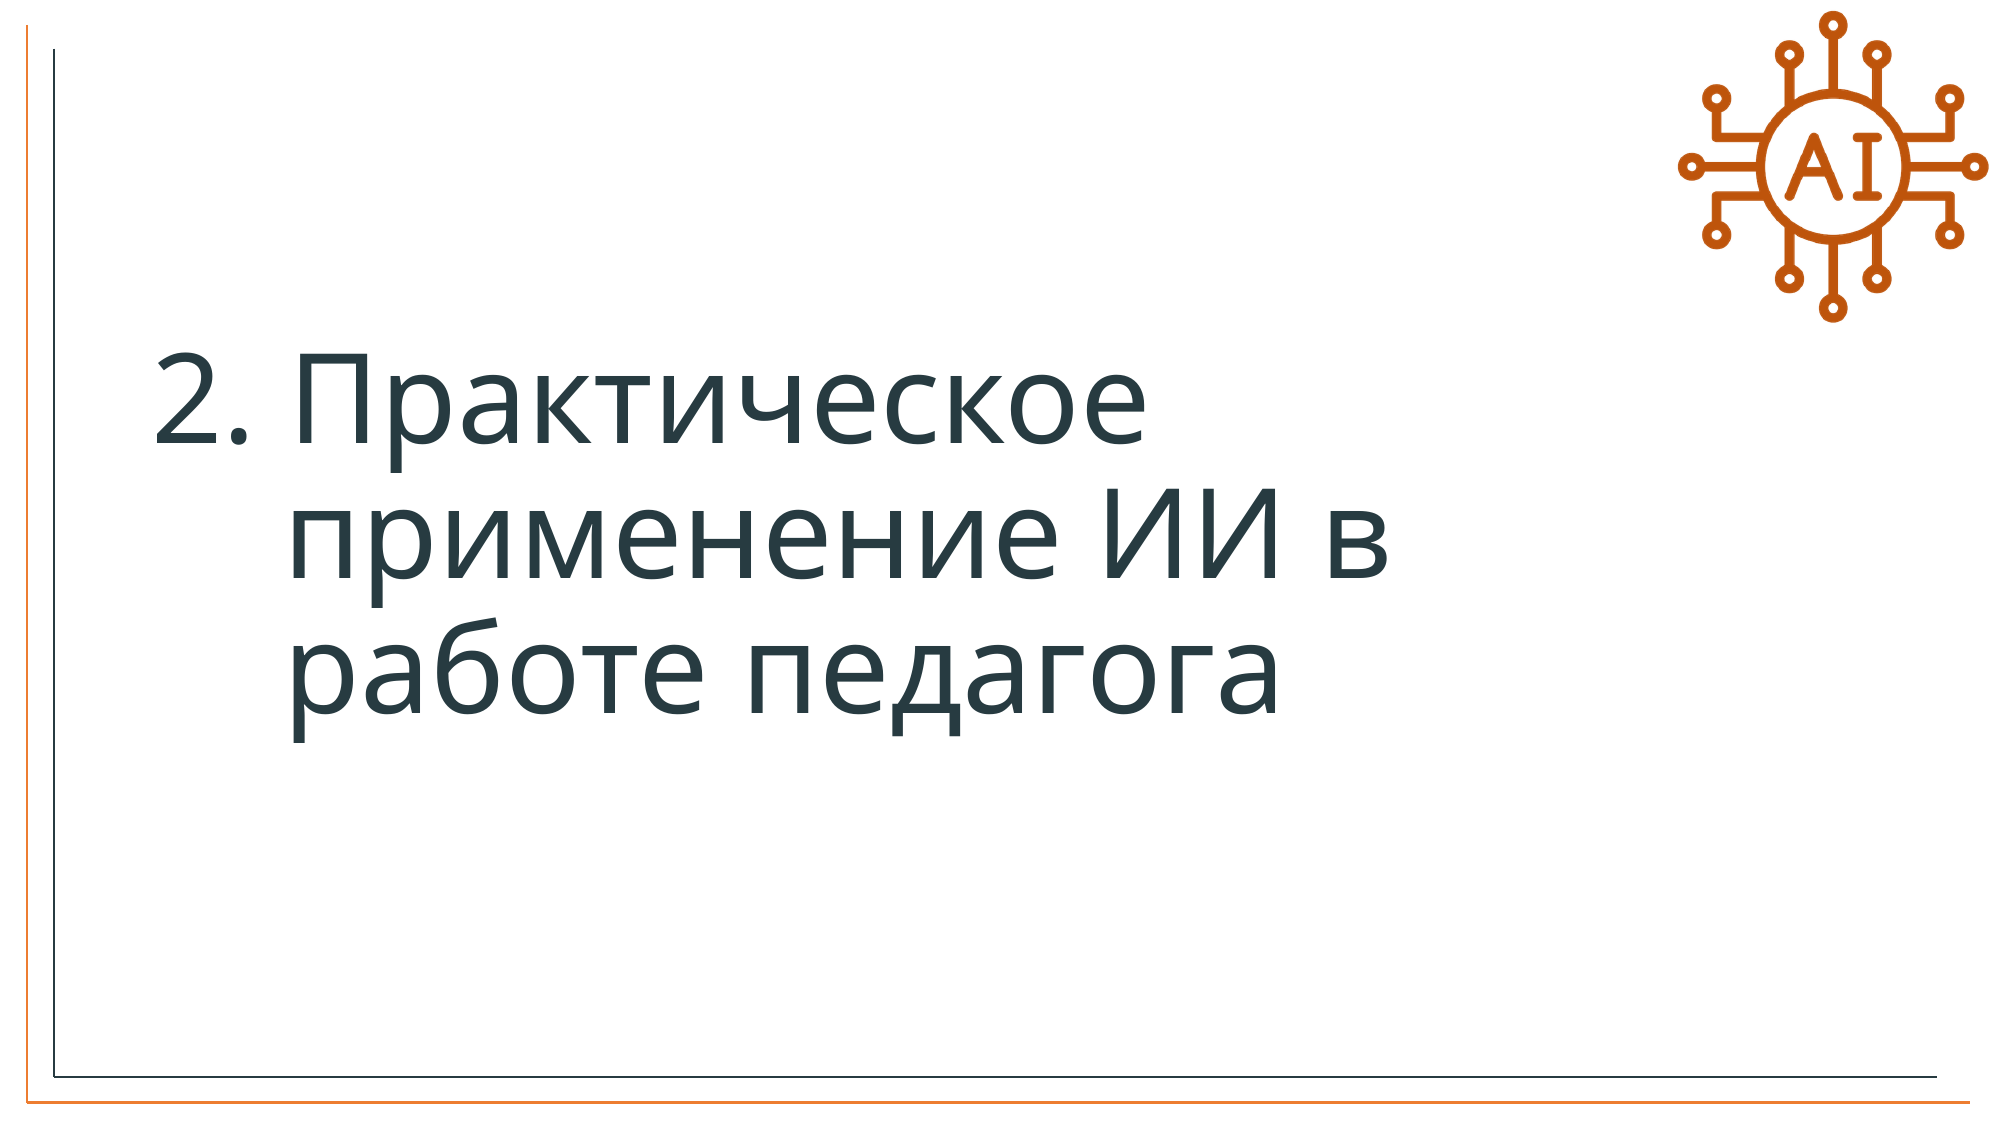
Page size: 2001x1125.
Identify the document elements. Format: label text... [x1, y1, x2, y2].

picture [1666, 0, 2000, 334]
title 2. Практическое применение ИИ в работе педагога [136, 280, 1862, 749]
